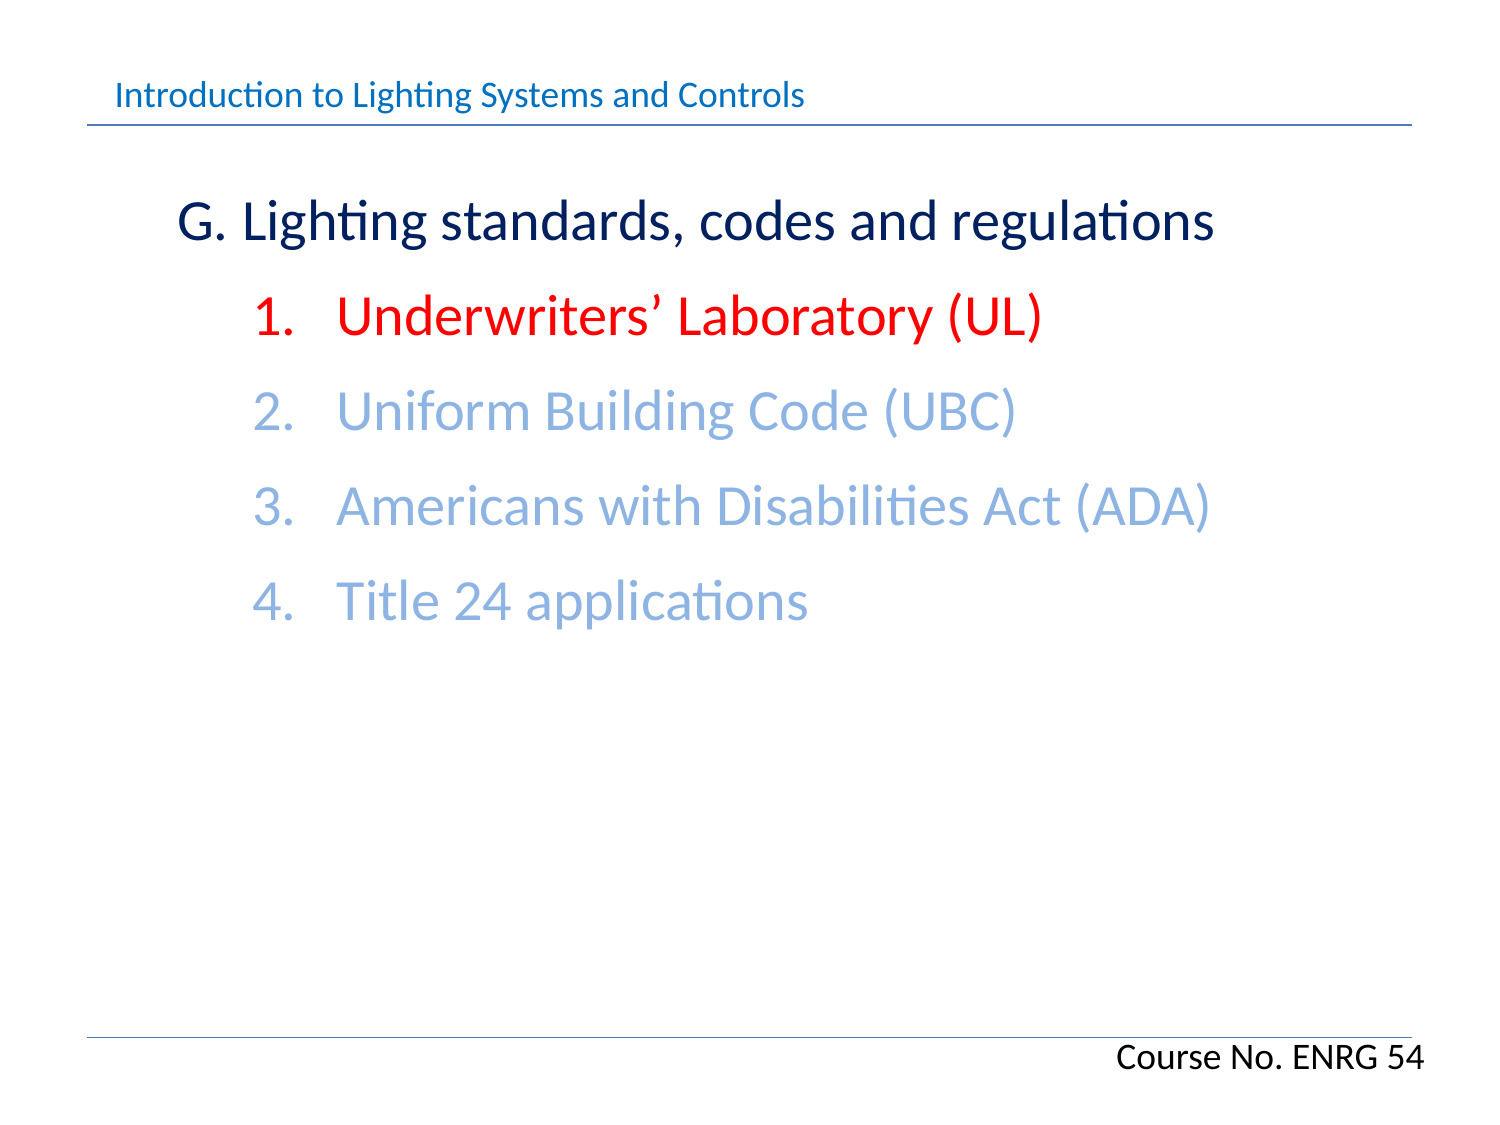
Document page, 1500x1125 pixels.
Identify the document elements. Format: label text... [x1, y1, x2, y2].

text_box Course No. ENRG 54 [1101, 1024, 1441, 1085]
text_box Introduction to Lighting Systems and Controls [99, 62, 838, 123]
text_box G. Lighting standards, codes and regulations Underwriters’ Laboratory (UL) Uniform Building Code (UBC) Americans with Disabilities Act (ADA) Title 24 applications [162, 174, 1275, 735]
